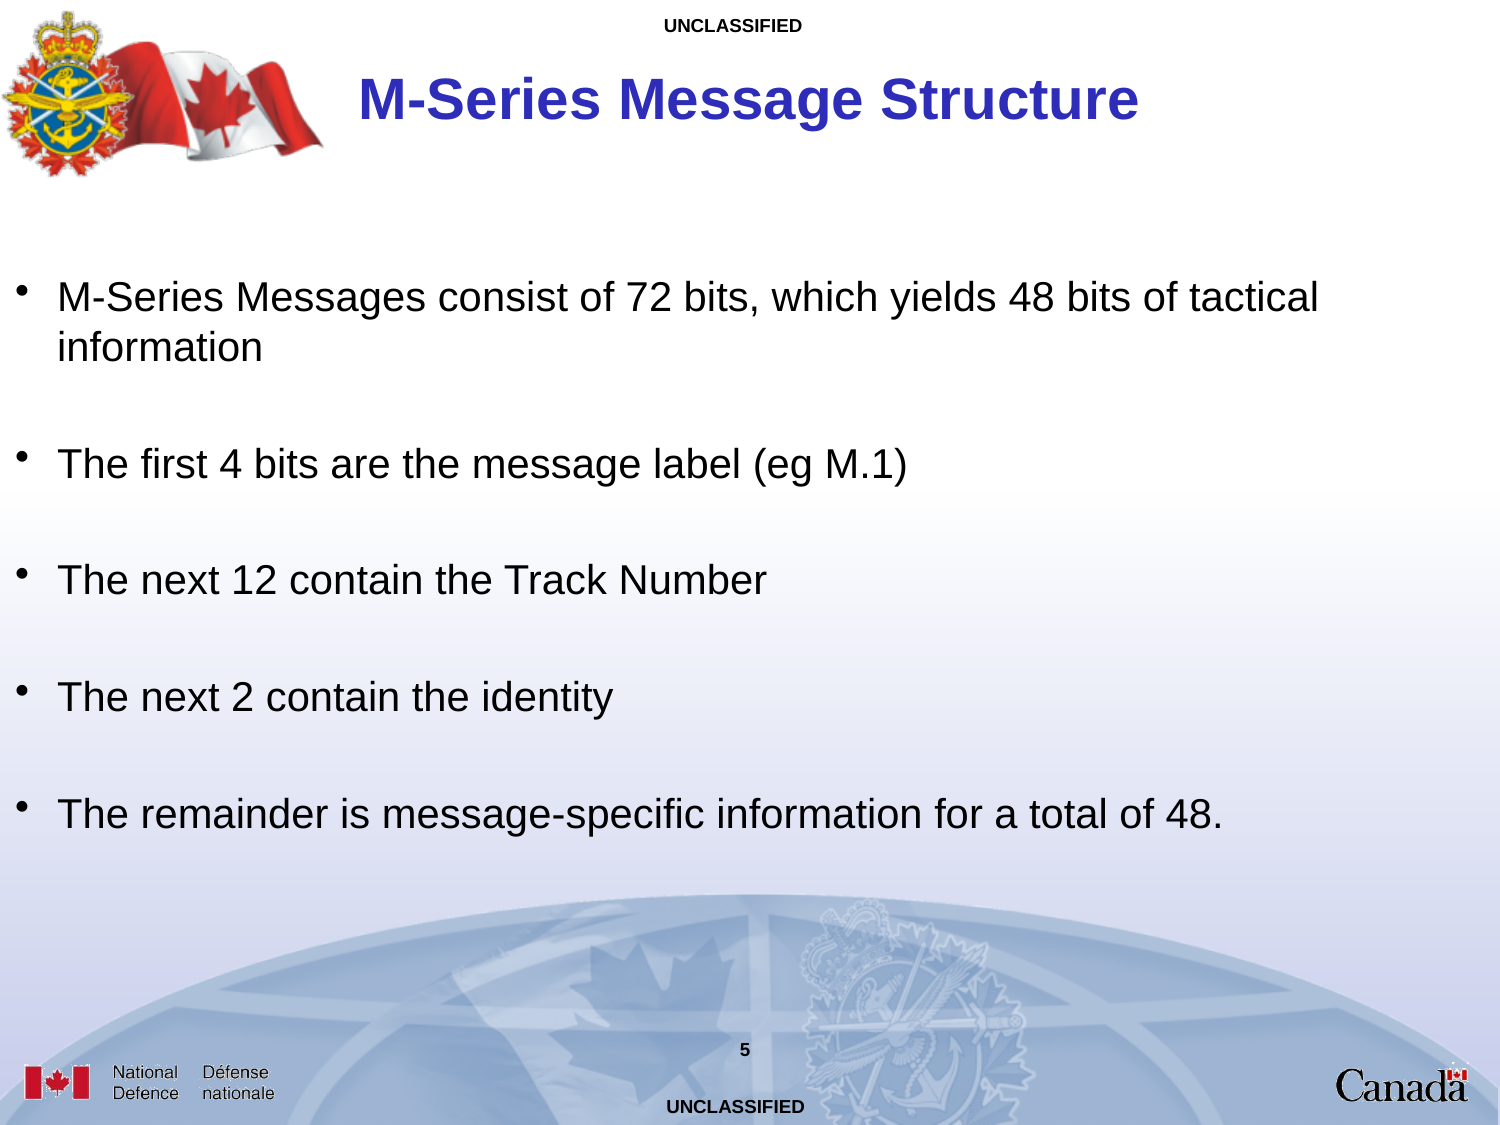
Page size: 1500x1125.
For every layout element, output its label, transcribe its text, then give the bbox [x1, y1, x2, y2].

text_box M-Series Messages consist of 72 bits, which yields 48 bits of tactical information The first 4 bits are the message label (eg M.1) The next 12 contain the Track Number The next 2 contain the identity The remainder is message-specific information for a total of 48. [0, 262, 1350, 1035]
picture [1329, 1062, 1475, 1108]
picture [0, 8, 329, 179]
picture [24, 1064, 275, 1100]
text_box M-Series Message Structure [304, 66, 1195, 127]
